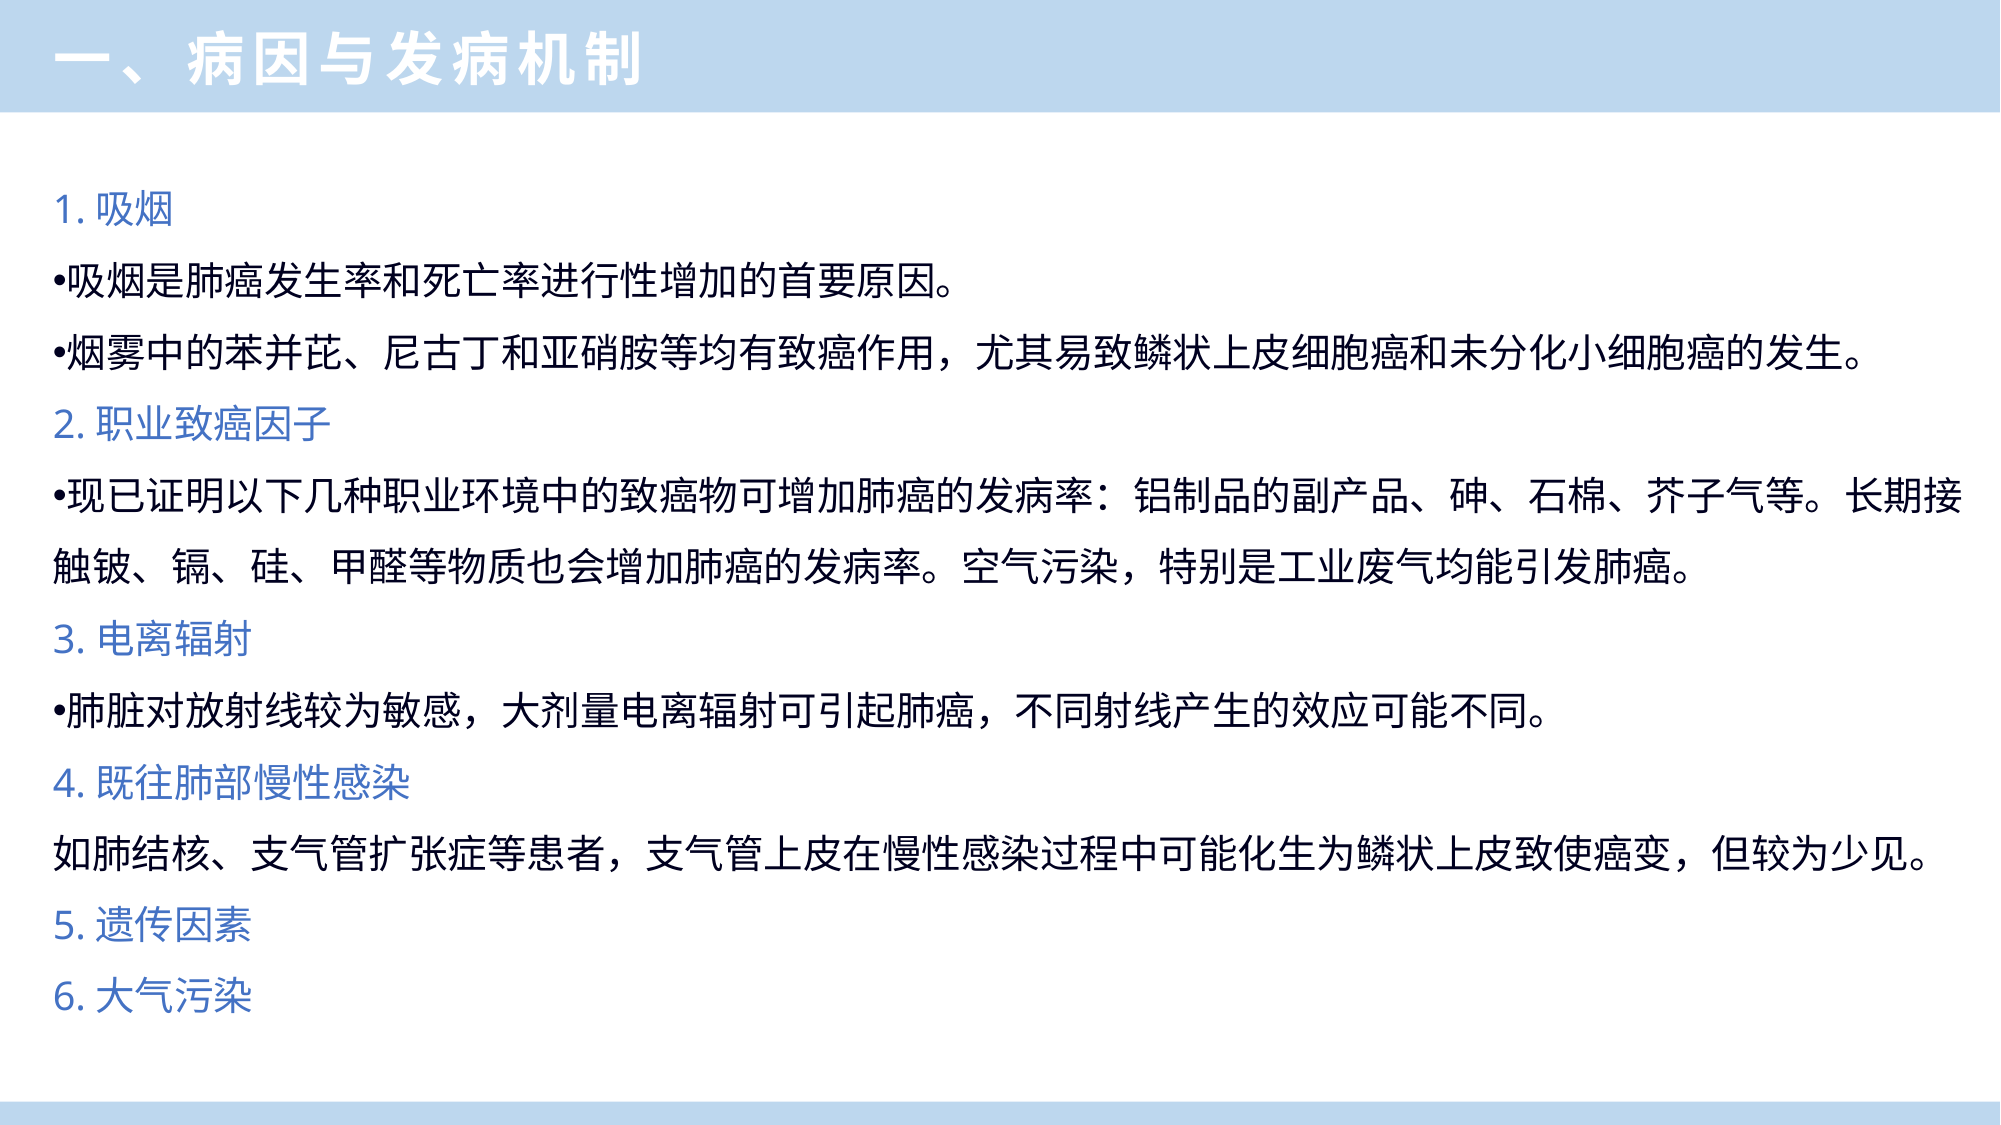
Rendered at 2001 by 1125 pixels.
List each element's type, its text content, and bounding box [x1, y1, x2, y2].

list 1.吸烟 吸烟是肺癌发生率和死亡率进行性增加的首要原因。 烟雾中的苯并芘、尼古丁和亚硝胺等均有致癌作用，尤其易致鳞状上皮细胞癌和未分化小细胞癌的发生。 2.职业致癌因子 现已证明以下几种职业环境中的致癌物可增加肺癌的发病率：铝制品的副产品、砷、石棉、芥子气等。长期接触铍、镉、硅、甲醛等物质也会增加肺癌的发病率。空气污染，特别是工业废气均能引发肺癌。 3.电离辐射 肺脏对放射线较为敏感，大剂量电离辐射可引起肺癌，不同射线产生的效应可能不同。 4.既往肺部慢性感染 如肺结核、支气管扩张症等患者，支气管上皮在慢性感染过程中可能化生为鳞状上皮致使癌变，但较为少见。 5.遗传因素 6.大气污染 [37, 152, 2000, 1061]
text_box 一、病因与发病机制 [41, 16, 655, 98]
